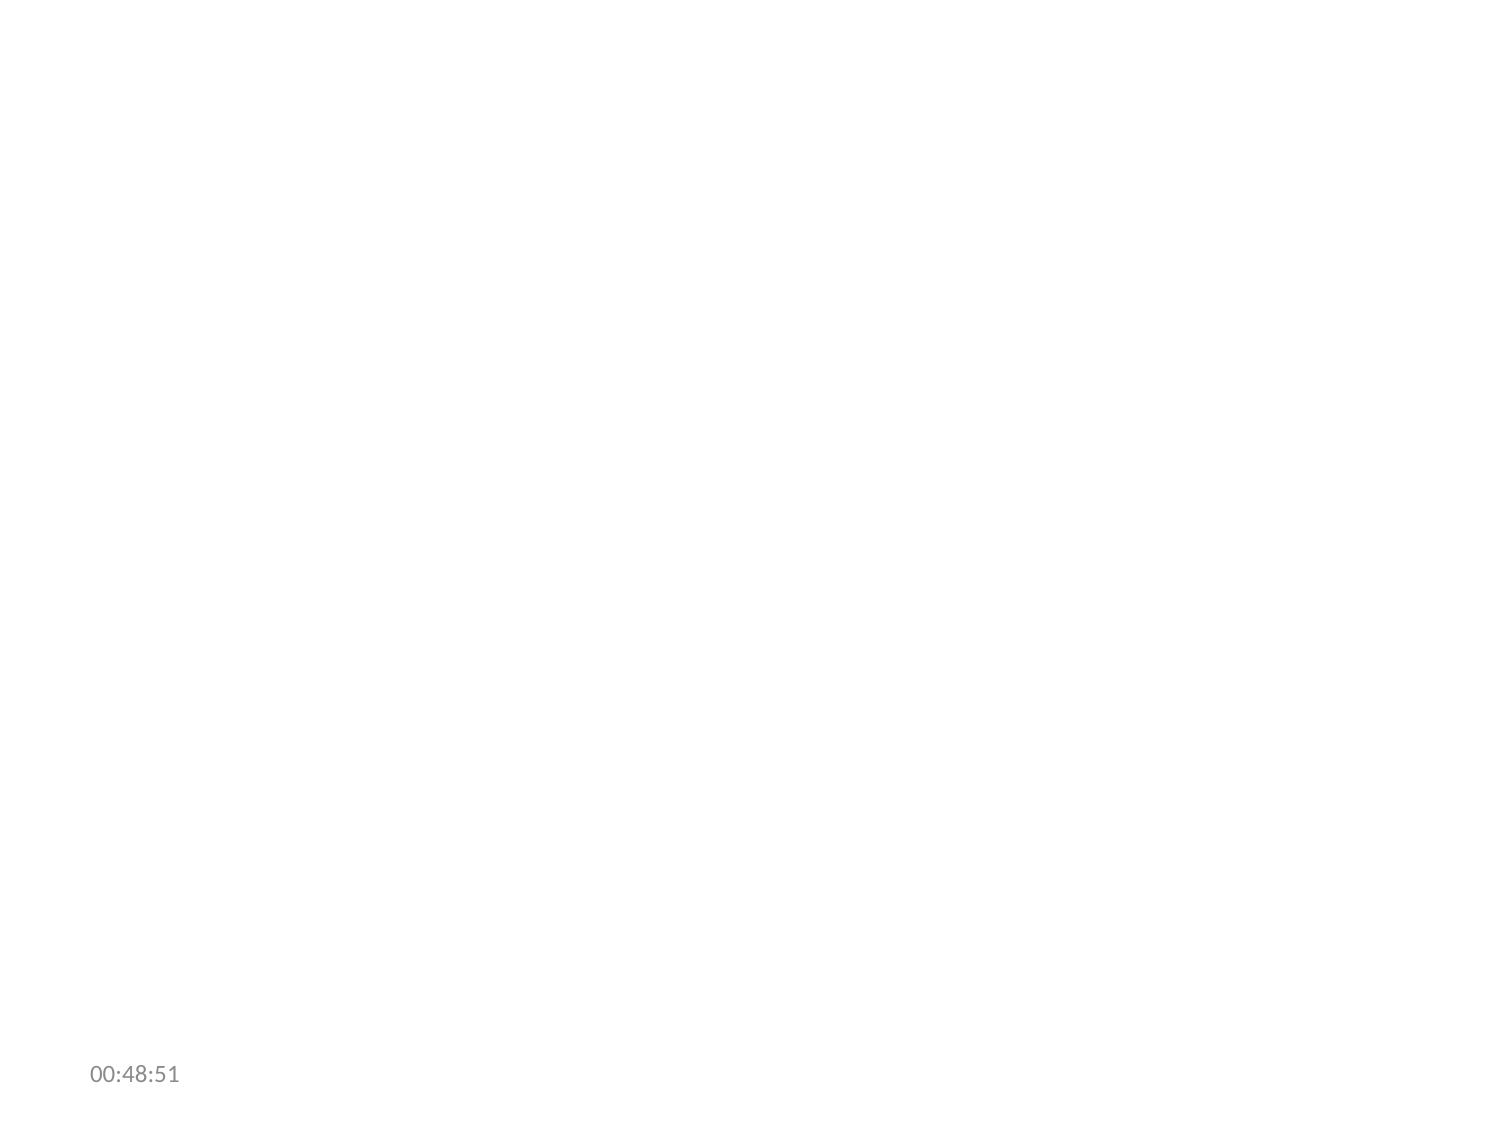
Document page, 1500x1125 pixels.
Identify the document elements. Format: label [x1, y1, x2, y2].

slide_number [75, 1042, 425, 1103]
